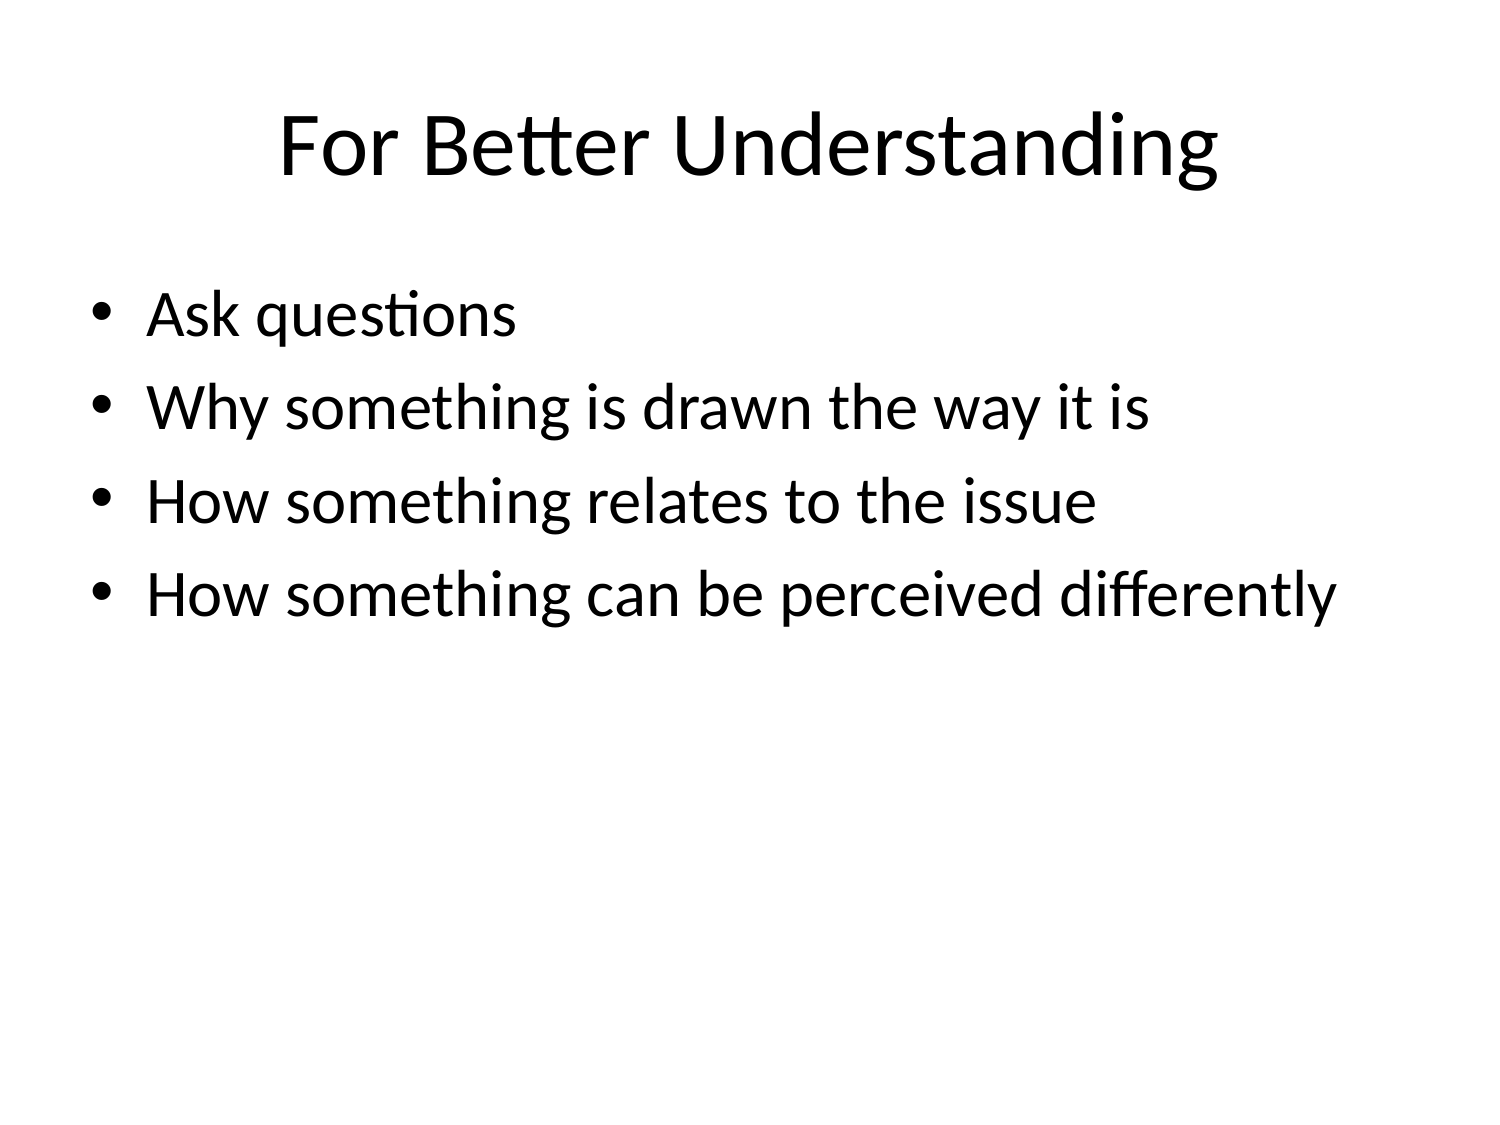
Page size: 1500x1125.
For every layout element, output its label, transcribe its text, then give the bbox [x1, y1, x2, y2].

title For Better Understanding [75, 45, 1425, 233]
list Ask questions Why something is drawn the way it is How something relates to the issue How something can be perceived differently [75, 262, 1425, 1005]
